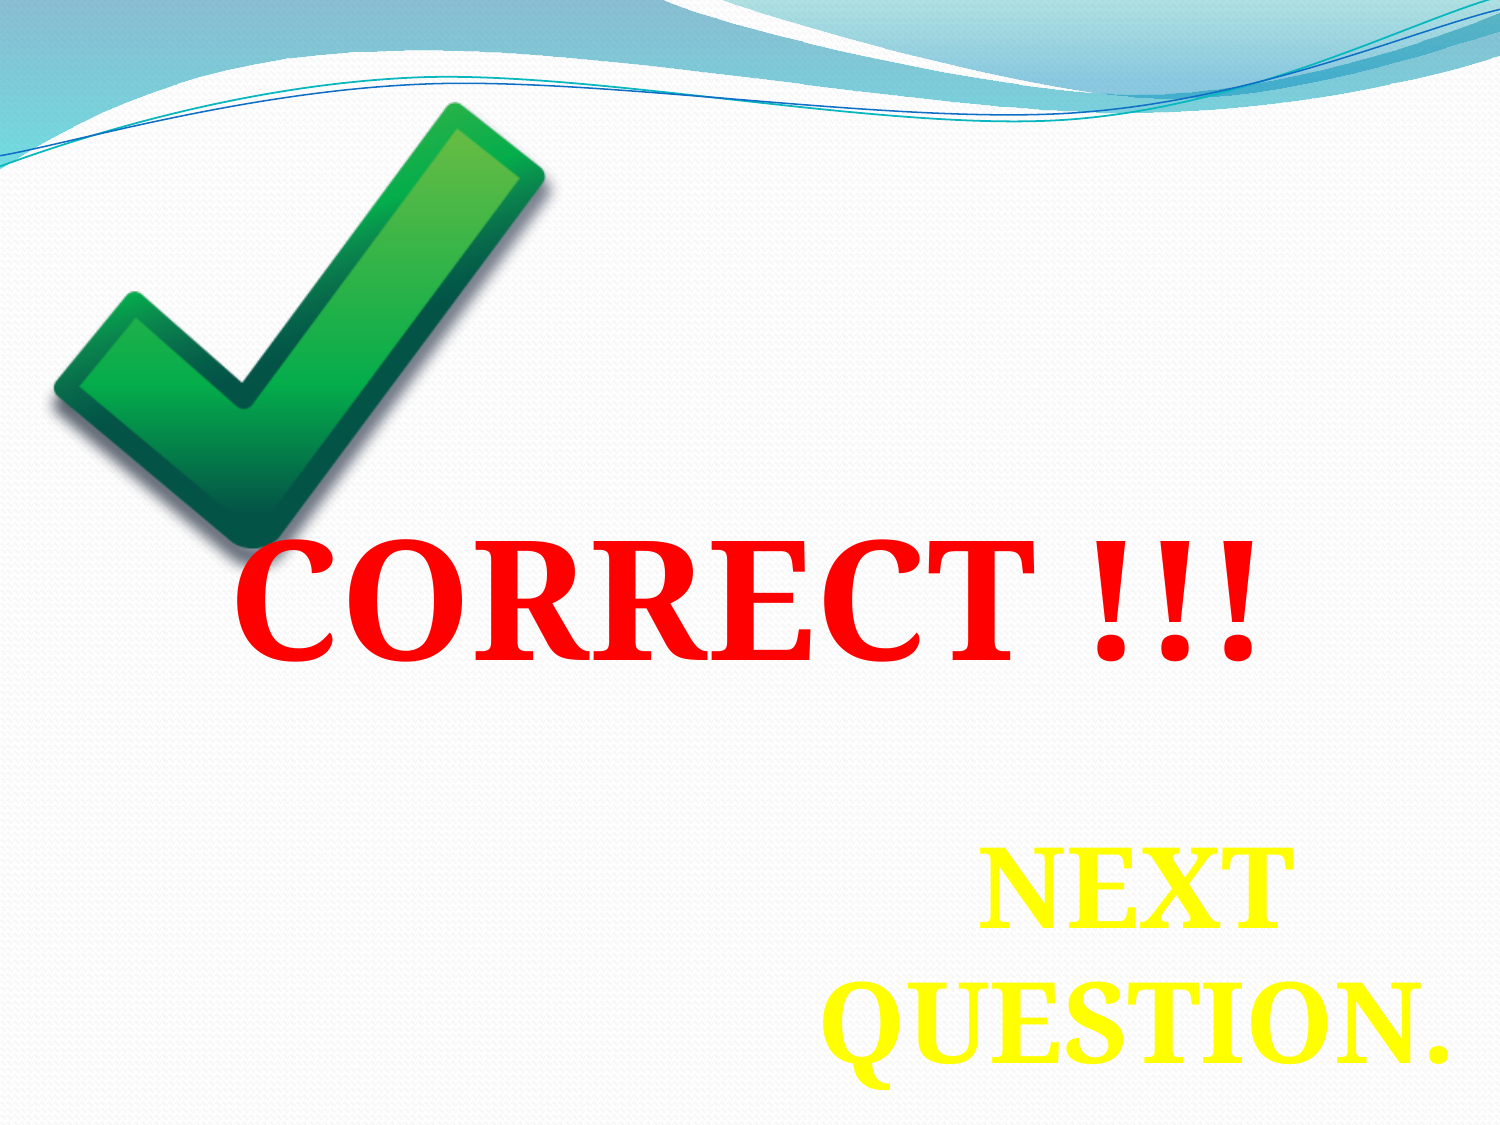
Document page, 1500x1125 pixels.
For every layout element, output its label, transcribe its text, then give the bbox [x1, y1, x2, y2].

text_box Next question. [796, 808, 1477, 1094]
text_box CORRECT !!! [213, 486, 1287, 702]
picture [23, 93, 593, 591]
